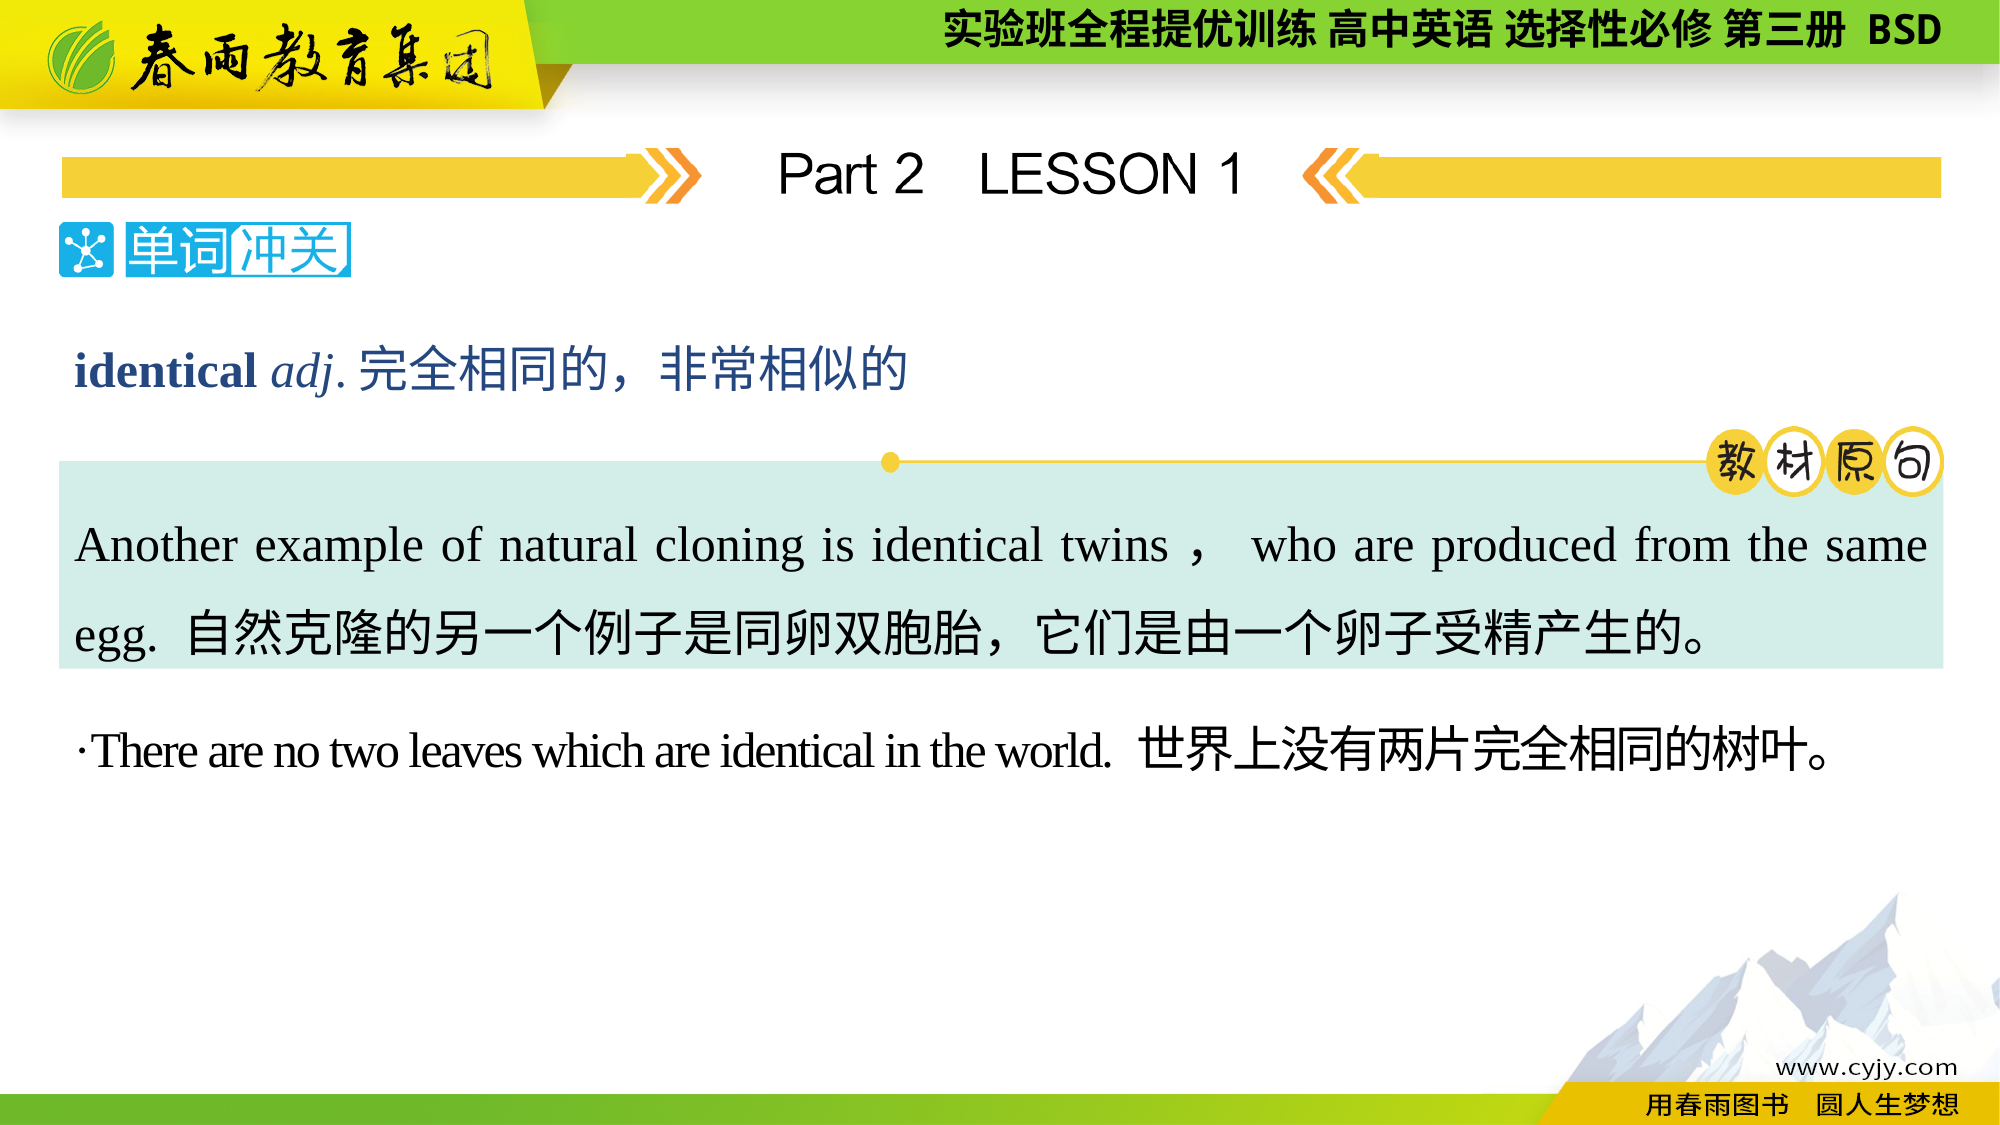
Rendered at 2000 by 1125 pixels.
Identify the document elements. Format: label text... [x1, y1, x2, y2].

text_box Another example of natural cloning is identical twins，who are produced from the same egg. 自然克隆的另一个例子是同卵双胞胎，它们是由一个卵子受精产生的。 [59, 461, 1944, 669]
text_box ·There are no two leaves which are identical in the world. 世界上没有两片完全相同的树叶。 [59, 680, 1942, 786]
picture [0, 0, 2000, 1125]
list identical adj.完全相同的，非常相似的 [59, 300, 1944, 395]
